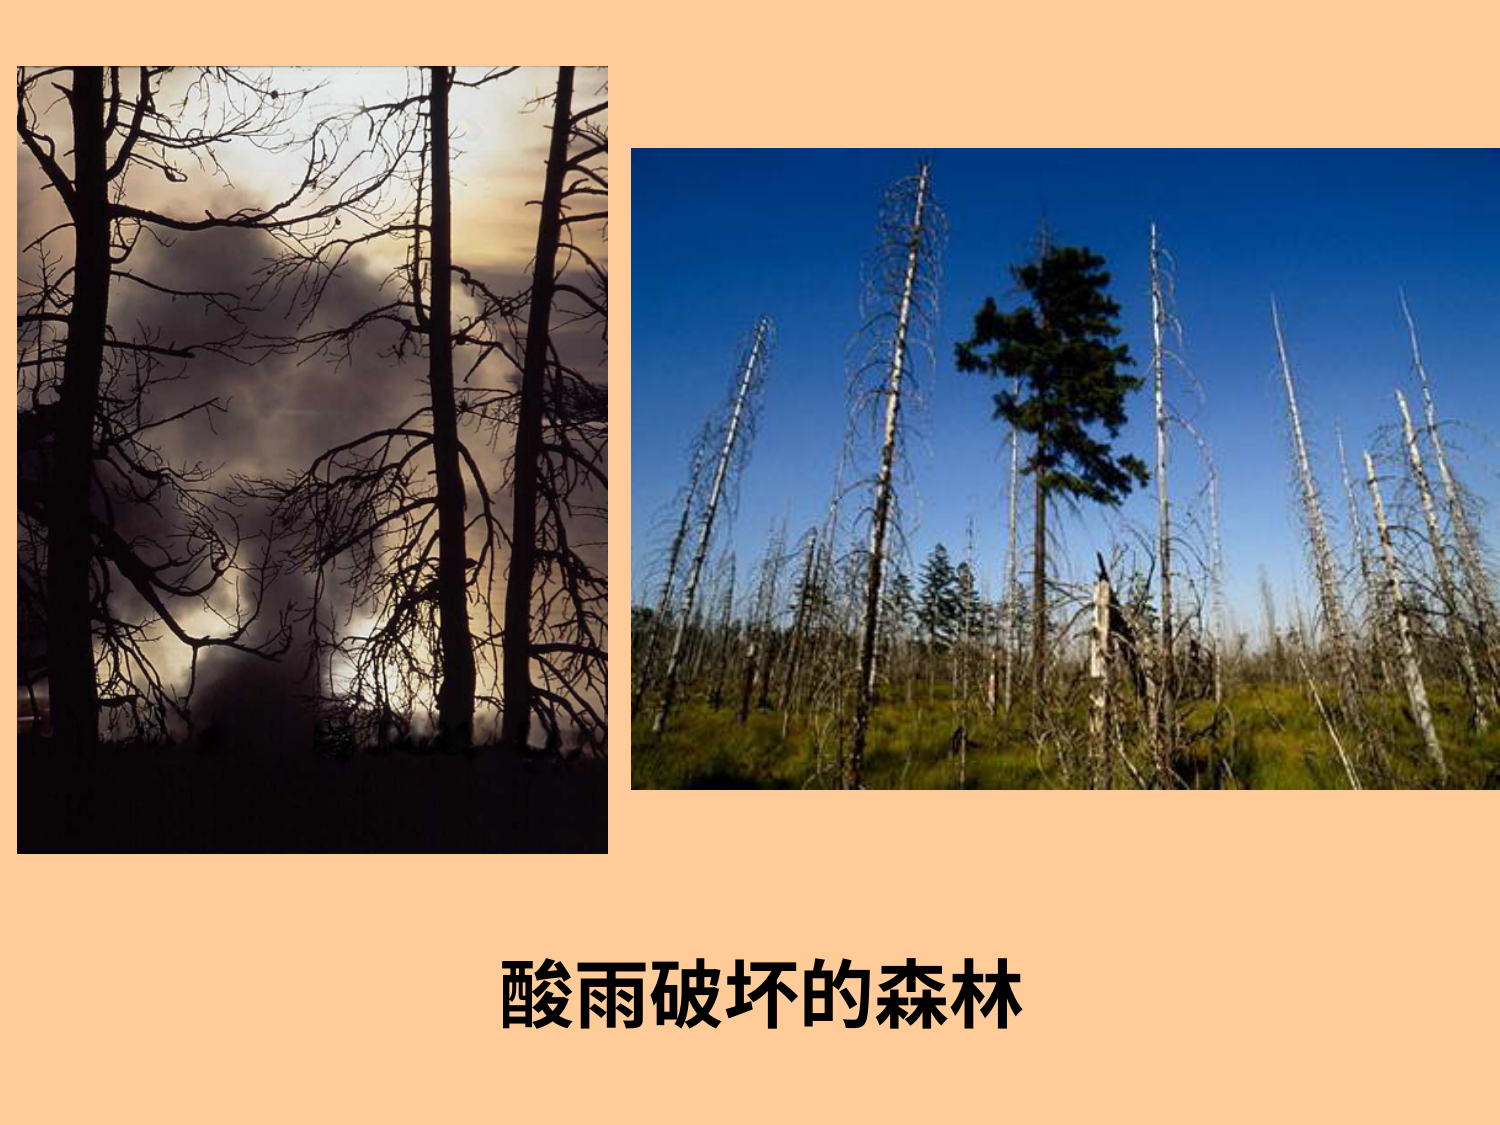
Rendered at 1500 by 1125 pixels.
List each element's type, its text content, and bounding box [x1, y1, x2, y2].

text_box 酸雨破坏的森林 [159, 940, 1365, 1046]
picture [17, 66, 608, 854]
picture [631, 148, 1500, 791]
